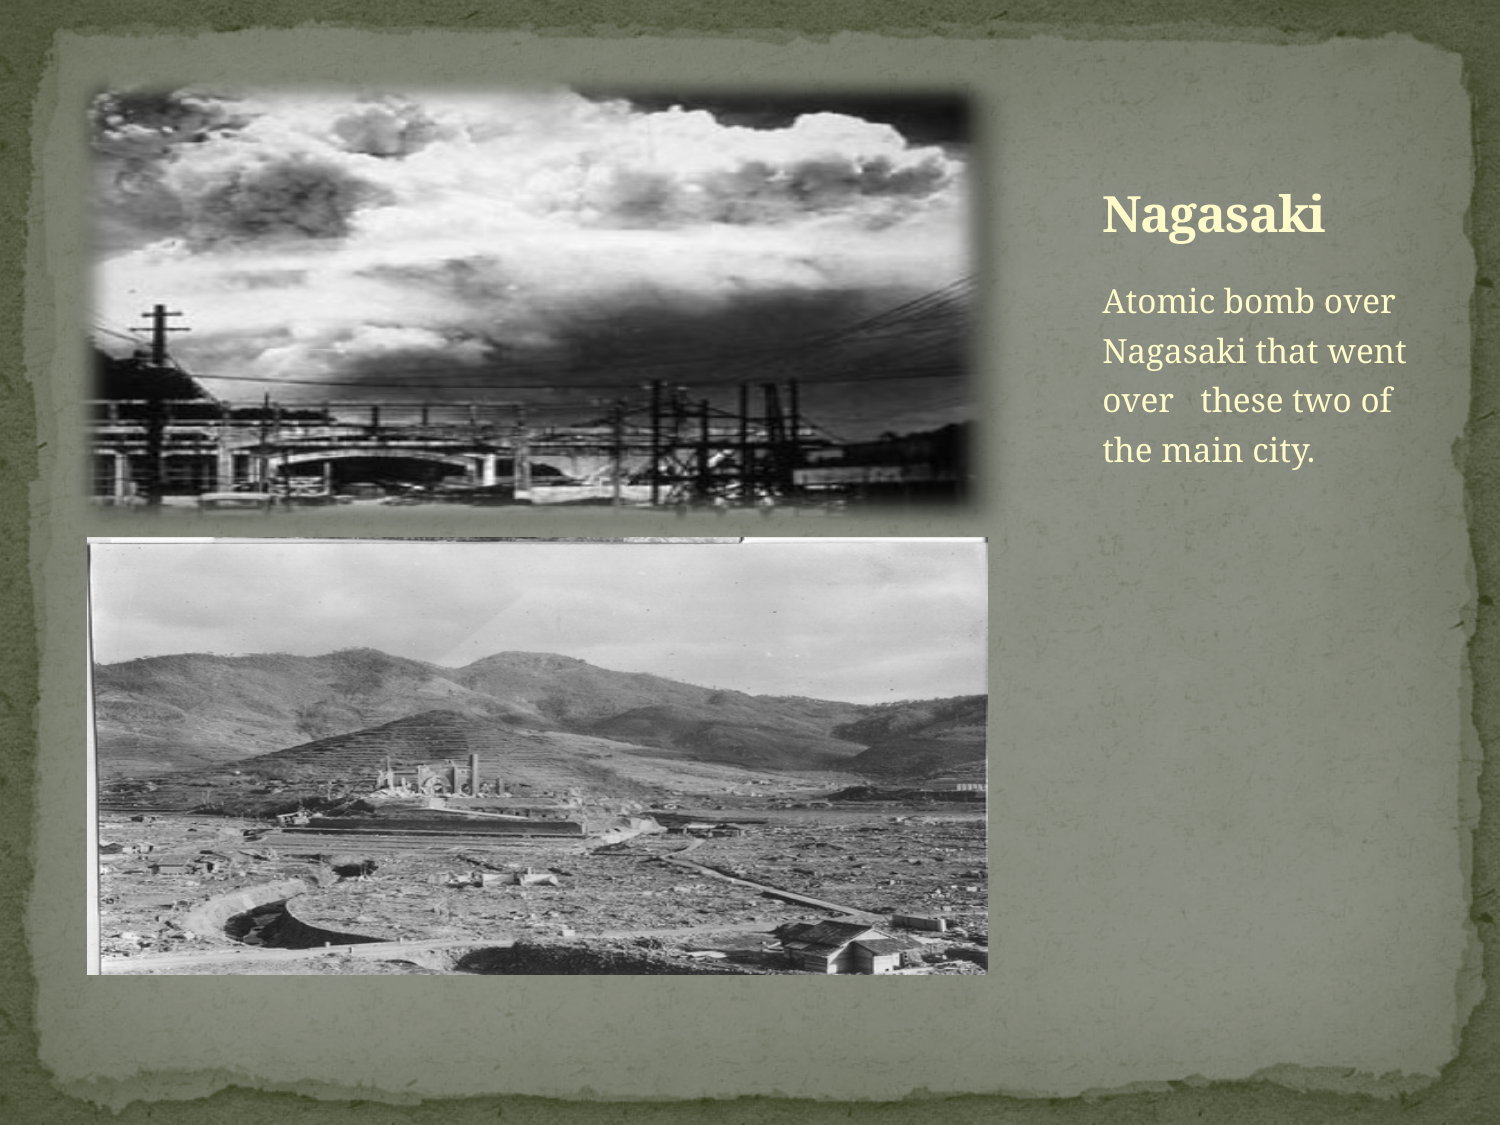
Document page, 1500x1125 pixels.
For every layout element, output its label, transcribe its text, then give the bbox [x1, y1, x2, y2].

picture [87, 537, 988, 975]
title Nagasaki [1087, 74, 1425, 250]
list Atomic bomb over Nagasaki that went over these two of the main city. [1087, 262, 1425, 988]
picture [76, 76, 988, 525]
